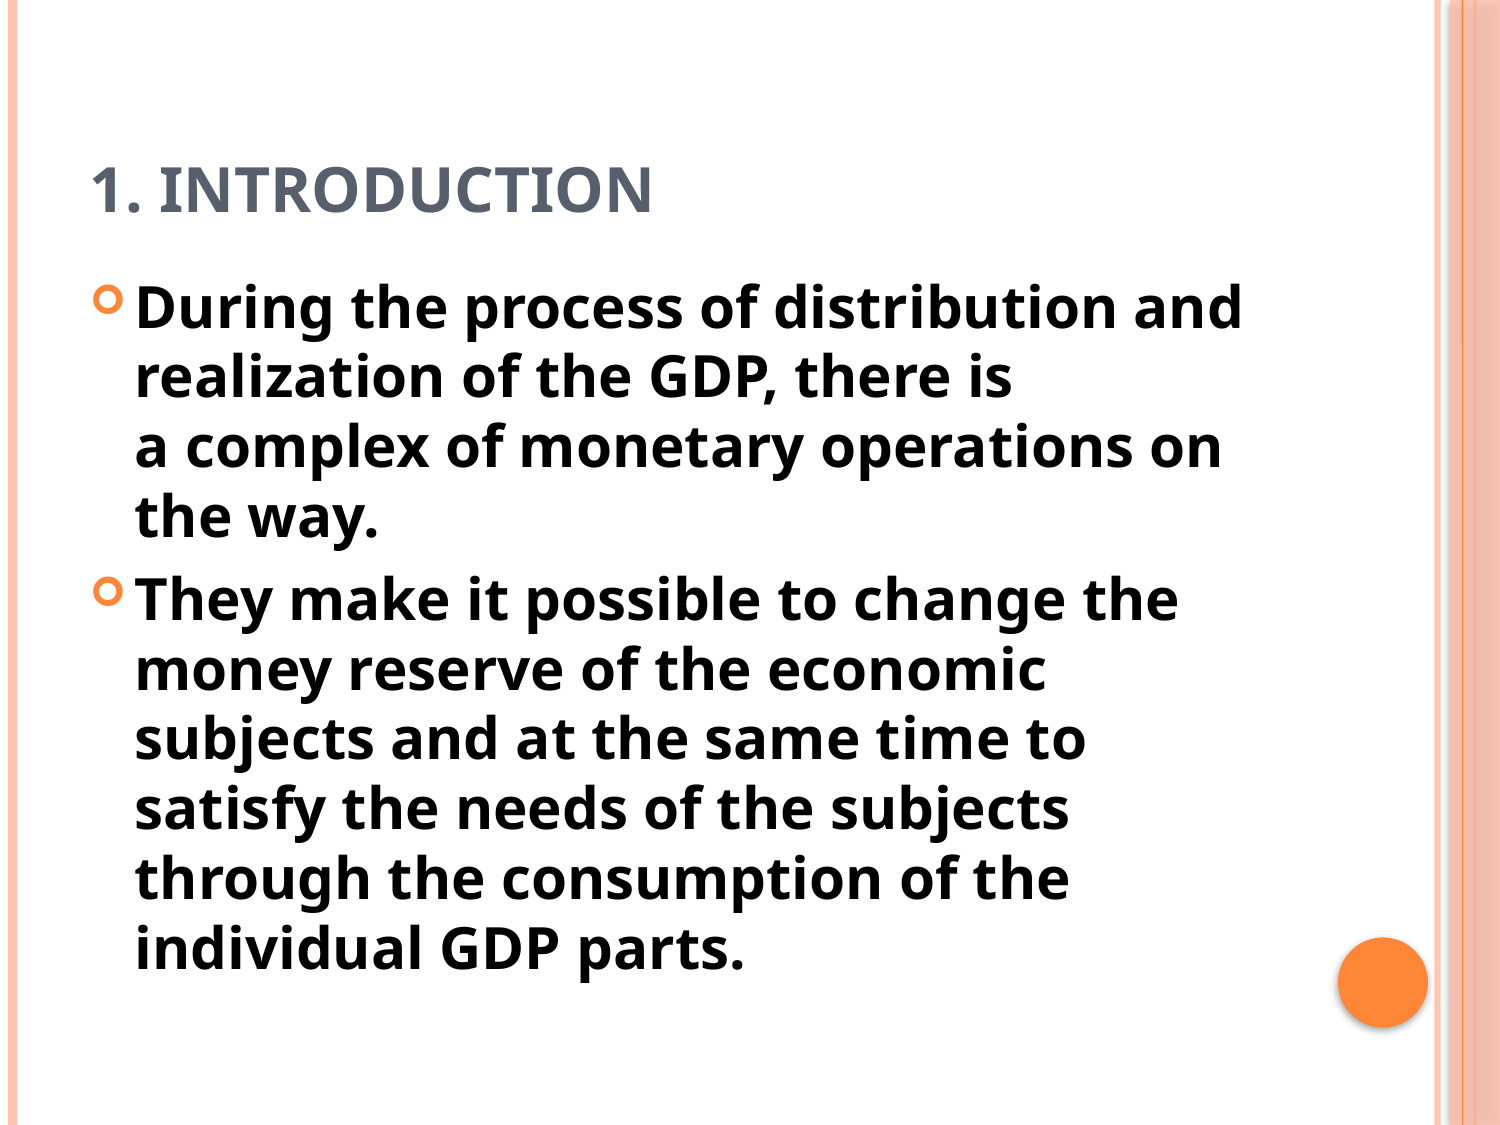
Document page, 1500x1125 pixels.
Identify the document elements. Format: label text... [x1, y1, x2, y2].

list During the process of distribution and realization of the GDP, there is a complex of monetary operations on the way. They make it possible to change the money reserve of the economic subjects and at the same time to satisfy the needs of the subjects through the consumption of the individual GDP parts. [75, 262, 1300, 1062]
title 1. Introduction [75, 45, 1300, 233]
